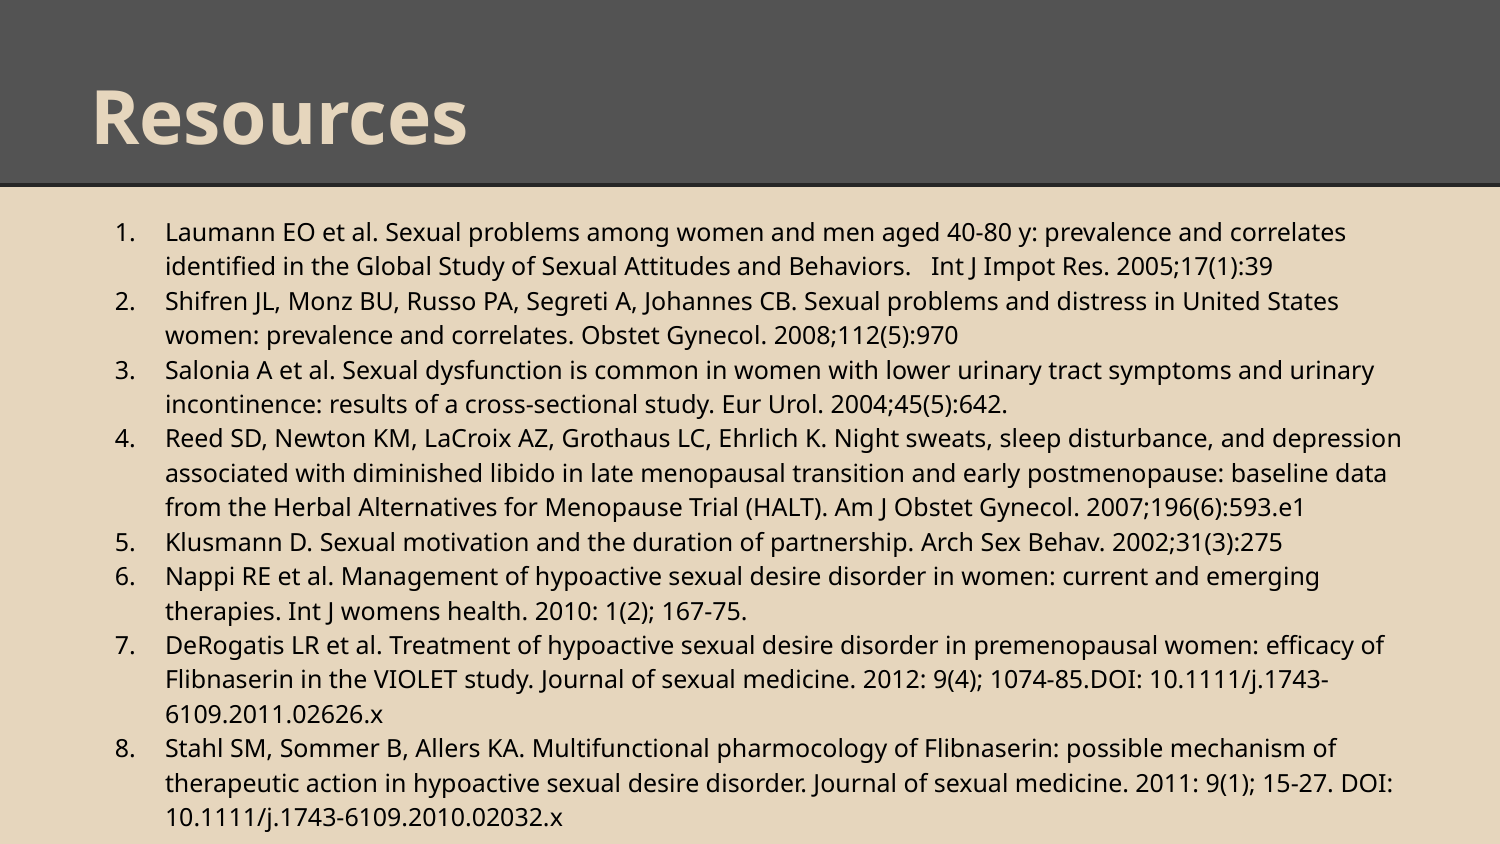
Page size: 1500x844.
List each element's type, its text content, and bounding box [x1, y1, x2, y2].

list Laumann EO et al. Sexual problems among women and men aged 40-80 y: prevalence and correlates identified in the Global Study of Sexual Attitudes and Behaviors. Int J Impot Res. 2005;17(1):39 Shifren JL, Monz BU, Russo PA, Segreti A, Johannes CB. Sexual problems and distress in United States women: prevalence and correlates. Obstet Gynecol. 2008;112(5):970 Salonia A et al. Sexual dysfunction is common in women with lower urinary tract symptoms and urinary incontinence: results of a cross-sectional study. Eur Urol. 2004;45(5):642. Reed SD, Newton KM, LaCroix AZ, Grothaus LC, Ehrlich K. Night sweats, sleep disturbance, and depression associated with diminished libido in late menopausal transition and early postmenopause: baseline data from the Herbal Alternatives for Menopause Trial (HALT). Am J Obstet Gynecol. 2007;196(6):593.e1 Klusmann D. Sexual motivation and the duration of partnership. Arch Sex Behav. 2002;31(3):275 Nappi RE et al. Management of hypoactive sexual desire disorder in women: current and emerging therapies. Int J womens health. 2010: 1(2); 167-75. DeRogatis LR et al. Treatment of hypoactive sexual desire disorder in premenopausal women: efficacy of Flibnaserin in the VIOLET study. Journal of sexual medicine. 2012: 9(4); 1074-85.DOI: 10.1111/j.1743-6109.2011.02626.x Stahl SM, Sommer B, Allers KA. Multifunctional pharmocology of Flibnaserin: possible mechanism of therapeutic action in hypoactive sexual desire disorder. Journal of sexual medicine. 2011: 9(1); 15-27. DOI: 10.1111/j.1743-6109.2010.02032.x [75, 196, 1425, 808]
title Resources [75, 33, 1425, 175]
